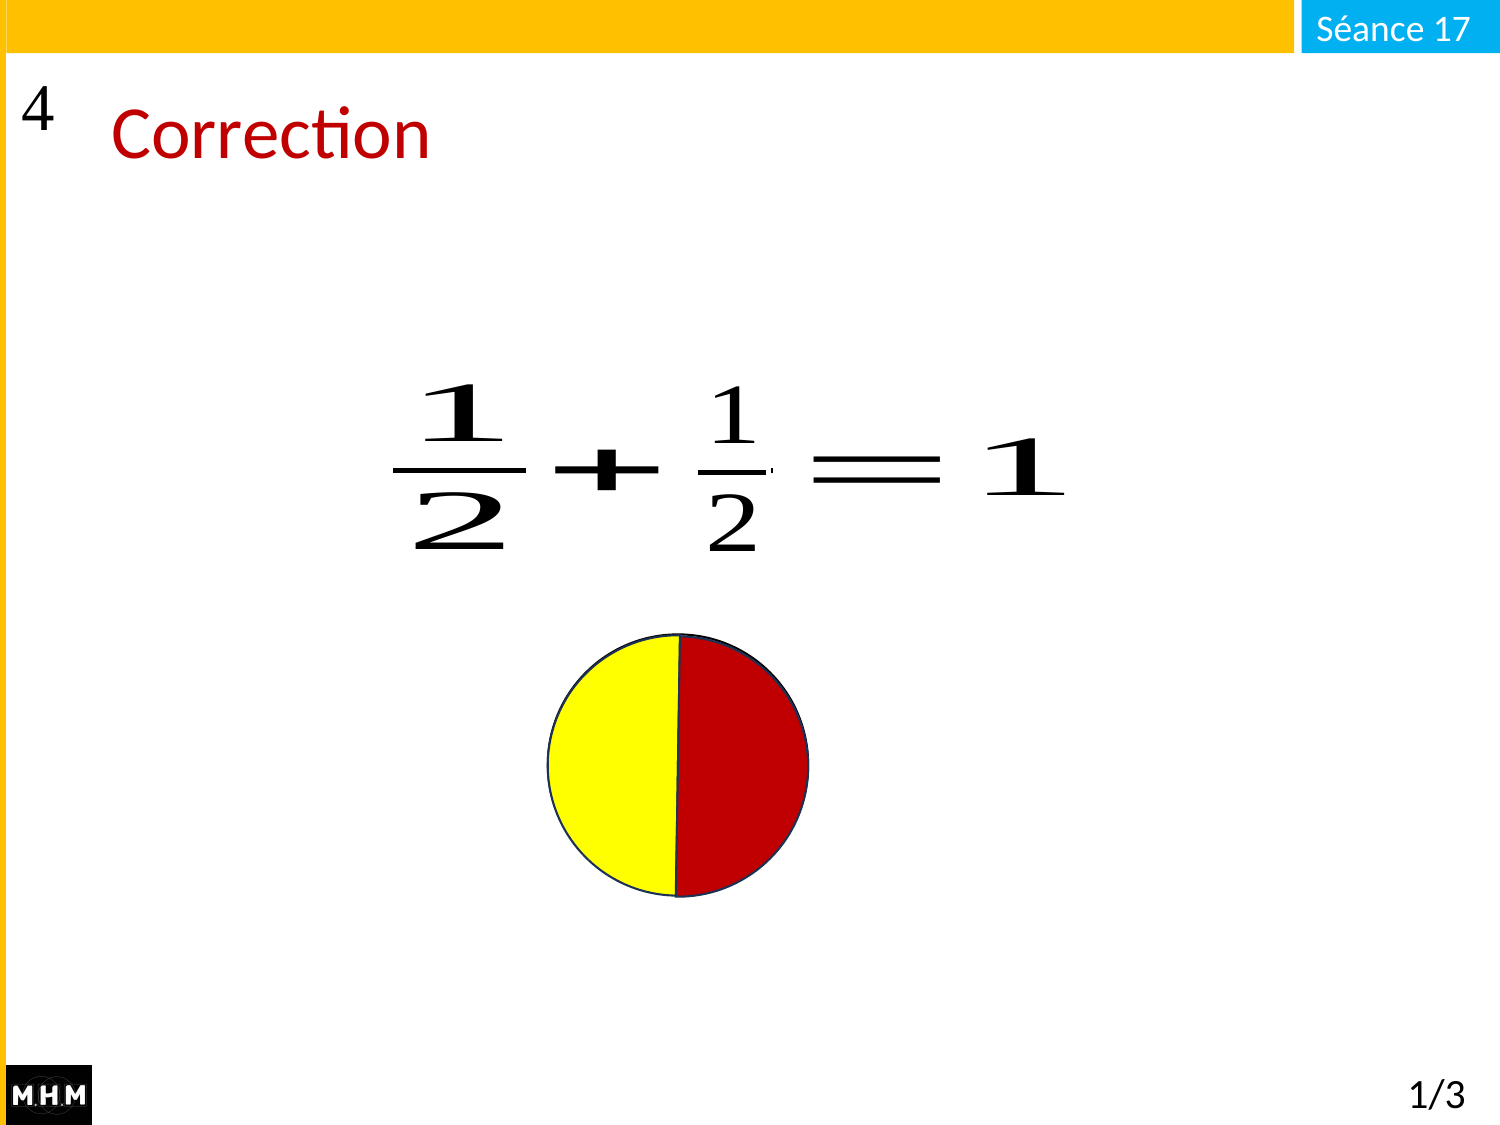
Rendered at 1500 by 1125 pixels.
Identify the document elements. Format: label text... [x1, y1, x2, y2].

list 1/3 [1373, 1064, 1500, 1125]
picture [6, 1065, 92, 1125]
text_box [547, 634, 809, 896]
title Correction [96, 60, 1391, 208]
